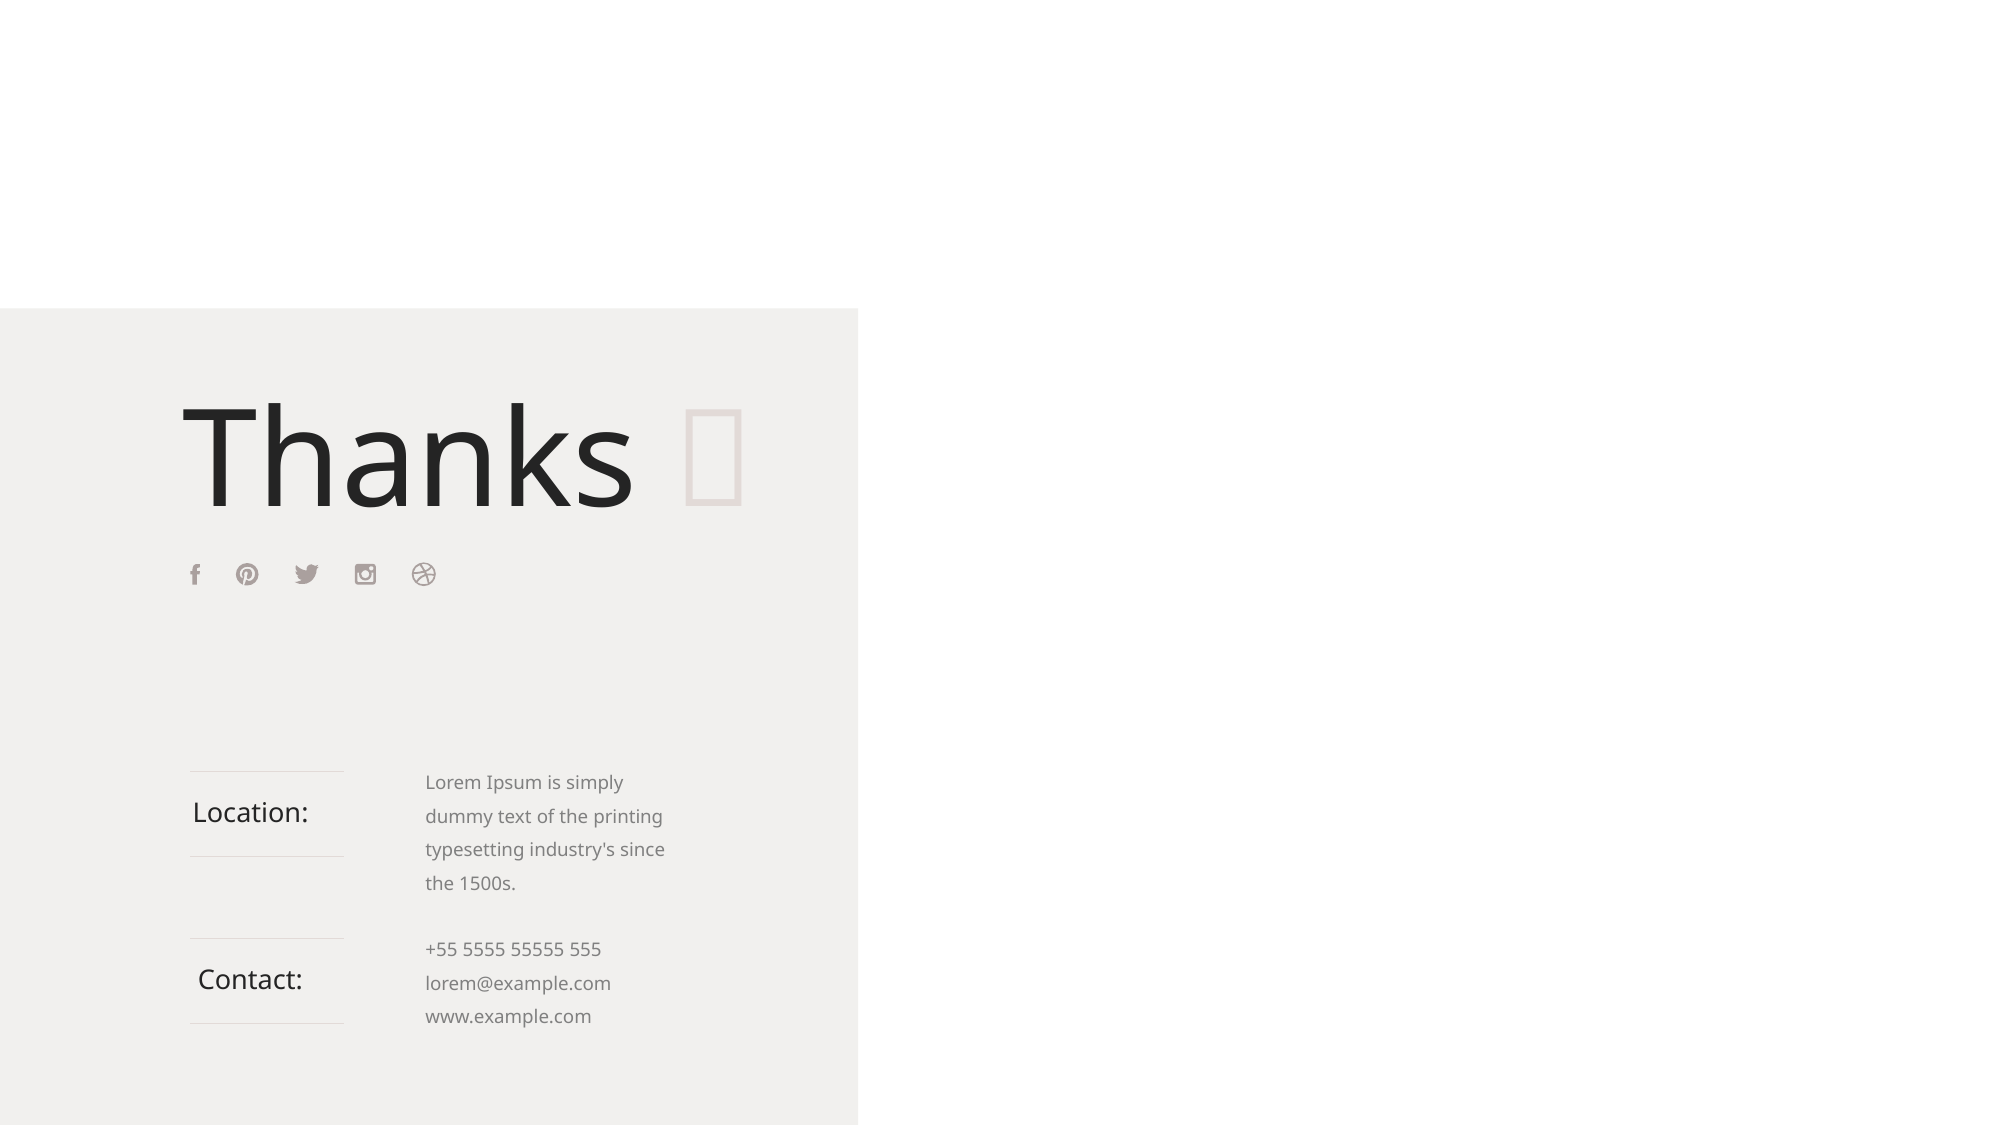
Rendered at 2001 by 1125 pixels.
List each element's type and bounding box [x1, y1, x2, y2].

picture [0, 0, 2000, 1125]
text_box [190, 562, 436, 587]
